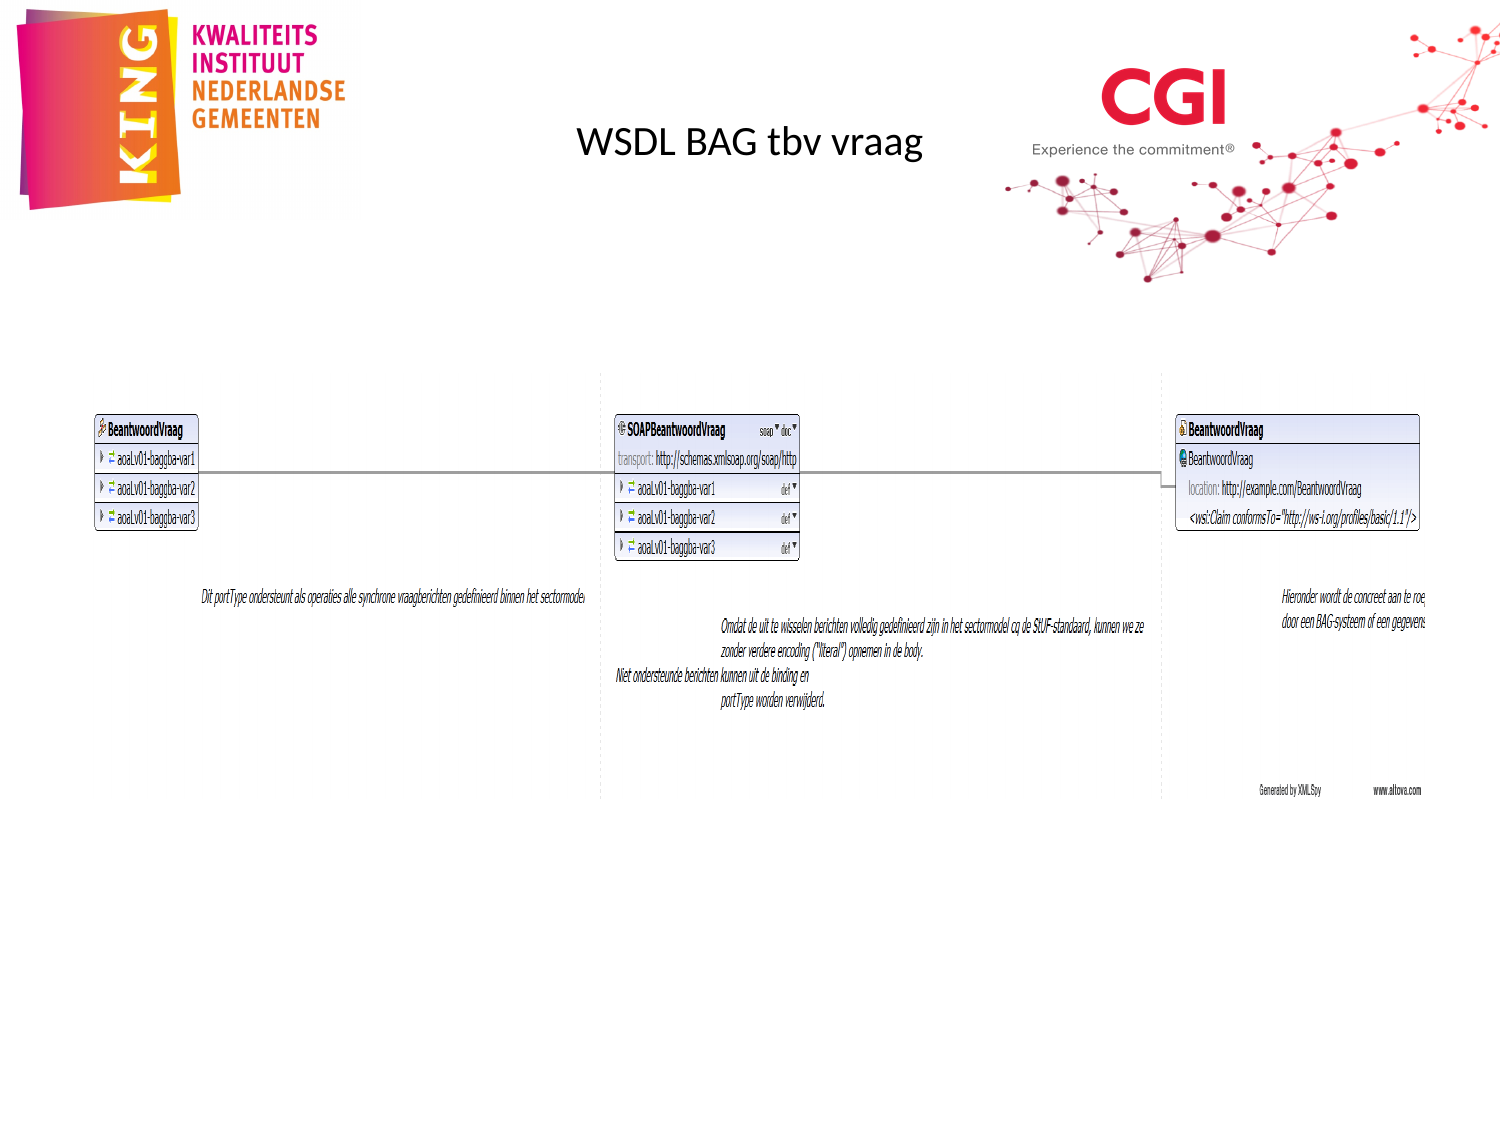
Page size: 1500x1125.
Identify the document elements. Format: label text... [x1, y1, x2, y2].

picture [0, 0, 361, 221]
title WSDL BAG tbv vraag [75, 45, 980, 233]
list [74, 373, 1426, 799]
picture [985, 0, 1500, 302]
